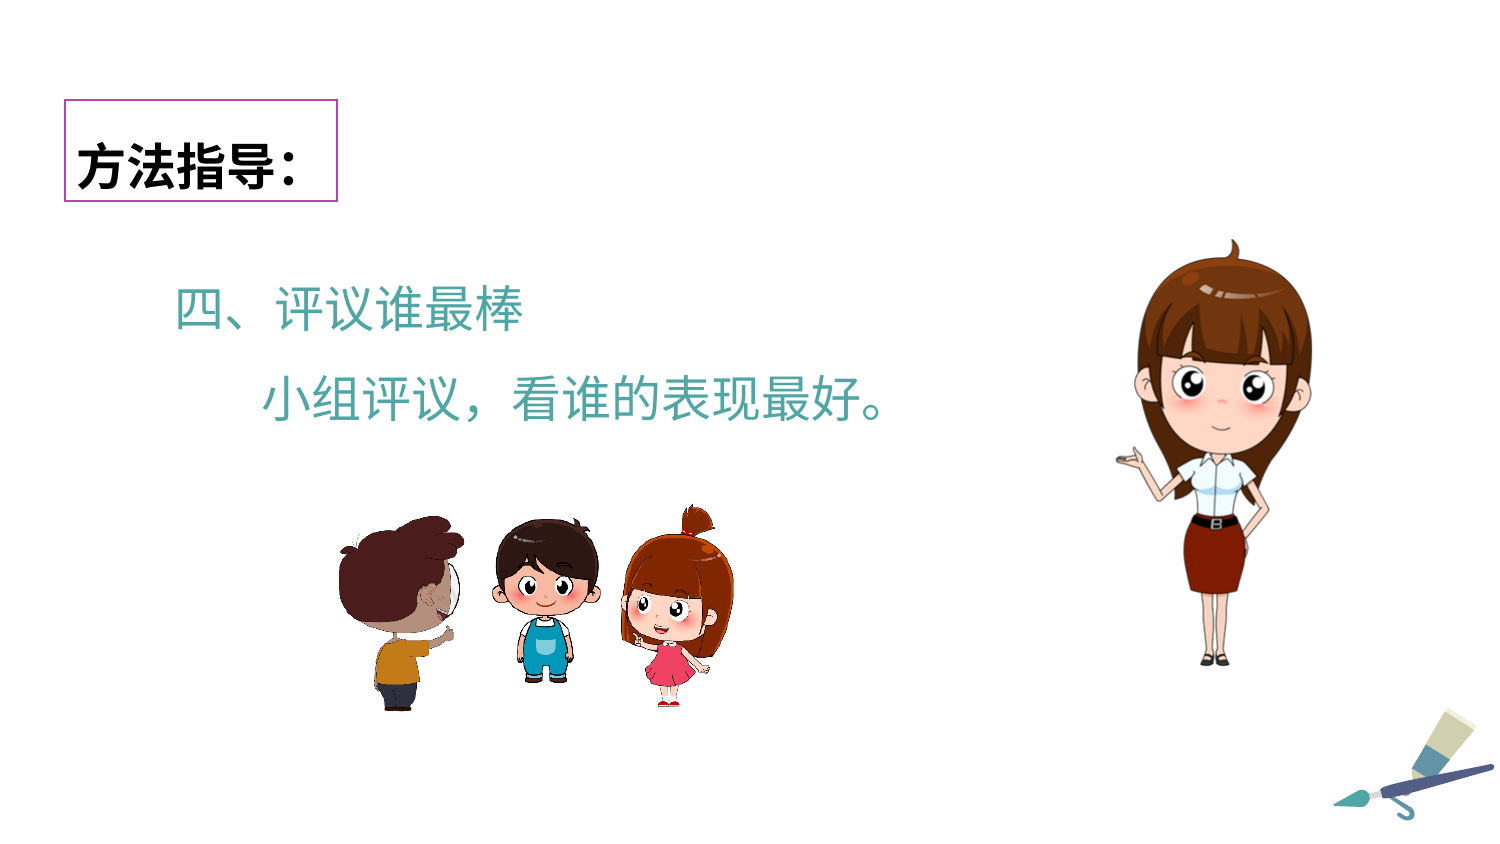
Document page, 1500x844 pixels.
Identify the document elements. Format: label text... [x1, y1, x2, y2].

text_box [1358, 708, 1481, 844]
text_box 四、评议谁最棒 小组评议，看谁的表现最好。 [159, 240, 1003, 435]
picture [1003, 239, 1425, 673]
picture [301, 469, 765, 735]
text_box 方法指导： [64, 99, 338, 202]
